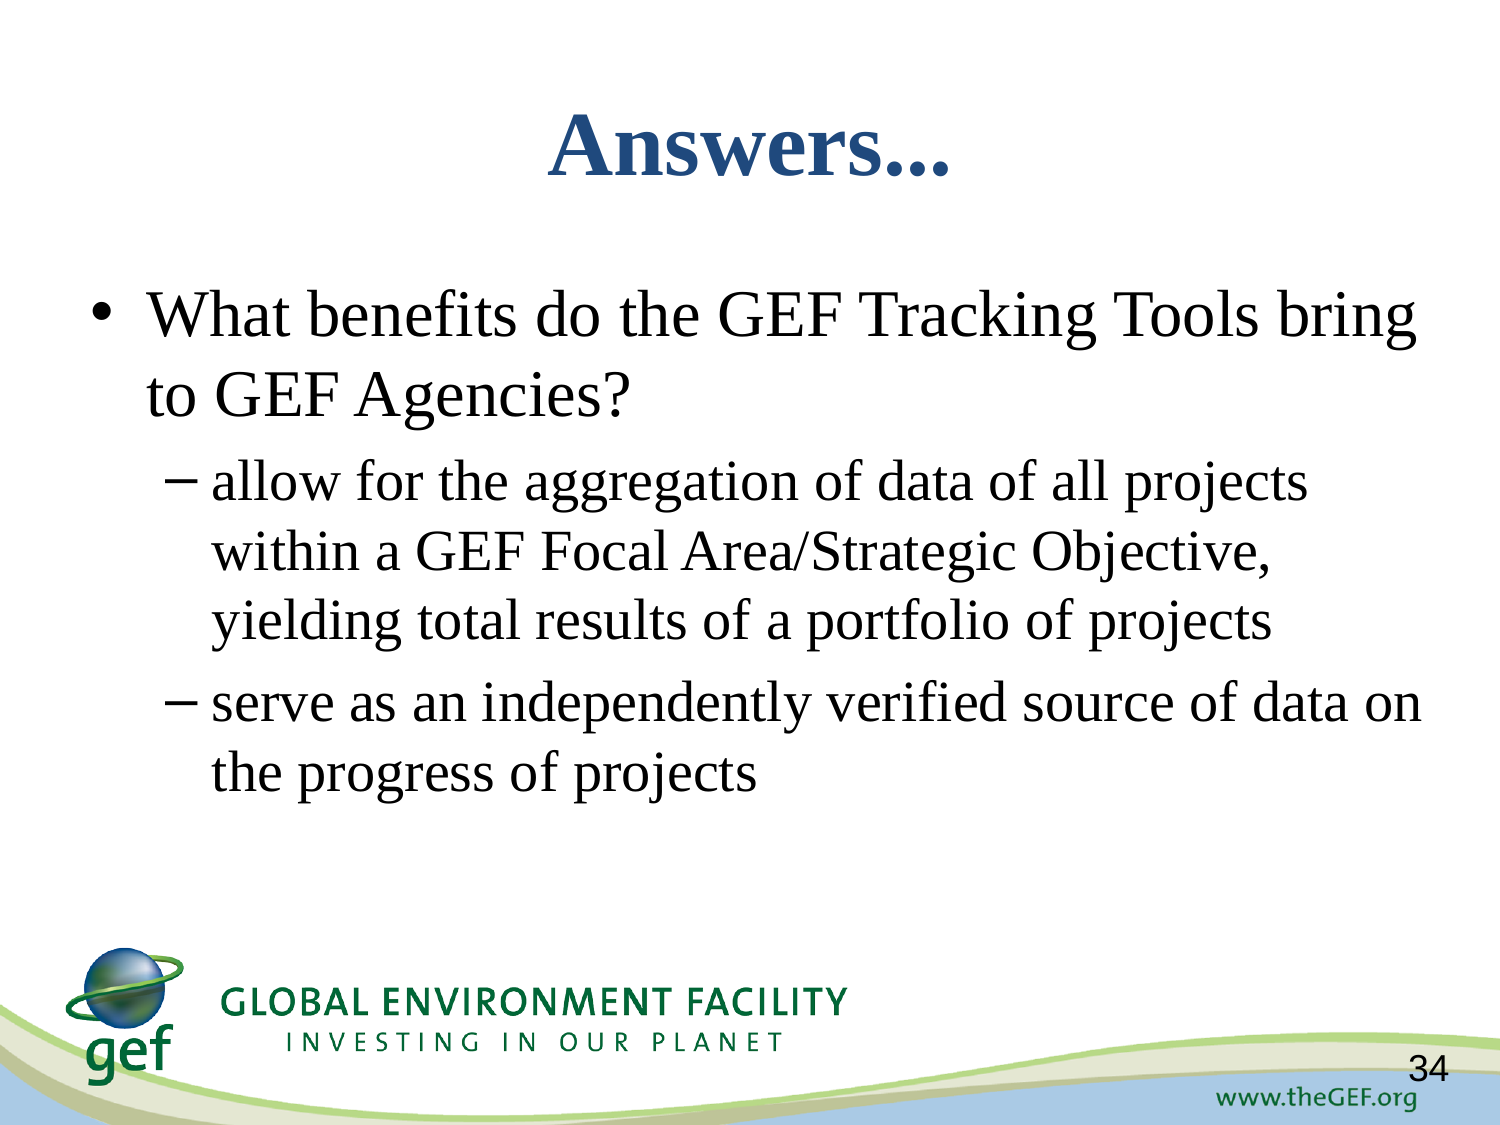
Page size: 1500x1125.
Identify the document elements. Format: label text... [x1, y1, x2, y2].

picture [0, 920, 1500, 1125]
list What benefits do the GEF Tracking Tools bring to GEF Agencies? allow for the aggregation of data of all projects within a GEF Focal Area/Strategic Objective, yielding total results of a portfolio of projects serve as an independently verified source of data on the progress of projects [74, 262, 1454, 1006]
slide_number 34 [1374, 1024, 1500, 1108]
title Answers... [74, 44, 1426, 233]
